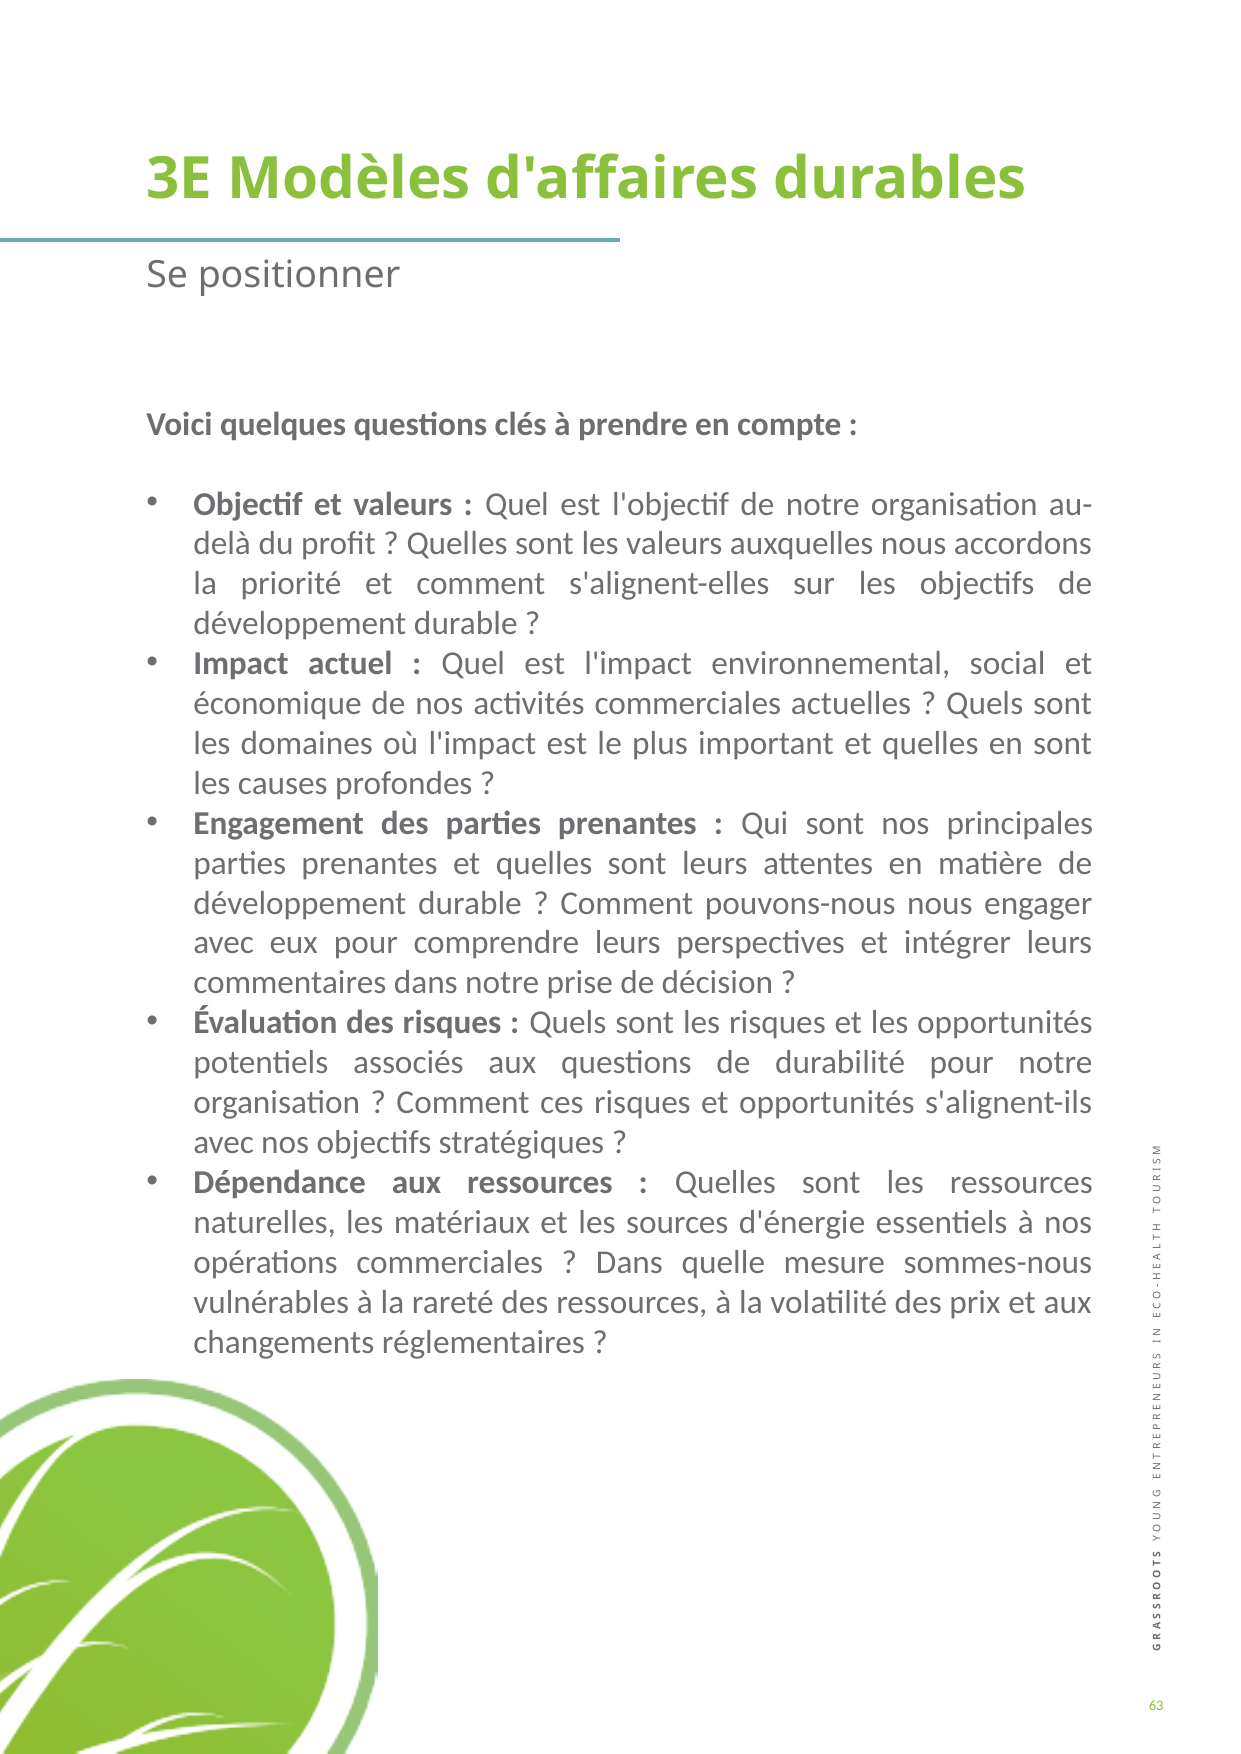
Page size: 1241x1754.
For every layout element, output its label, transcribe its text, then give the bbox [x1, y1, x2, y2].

list 3E Modèles d'affaires durables [131, 132, 1109, 242]
list Voici quelques questions clés à prendre en compte : Objectif et valeurs : Quel est l'objectif de notre organisation au-delà du profit ? Quelles sont les valeurs auxquelles nous accordons la priorité et comment s'alignent-elles sur les objectifs de développement durable ? Impact actuel : Quel est l'impact environnemental, social et économique de nos activités commerciales actuelles ? Quels sont les domaines où l'impact est le plus important et quelles en sont les causes profondes ? Engagement des parties prenantes : Qui sont nos principales parties prenantes et quelles sont leurs attentes en matière de développement durable ? Comment pouvons-nous nous engager avec eux pour comprendre leurs perspectives et intégrer leurs commentaires dans notre prise de décision ? Évaluation des risques : Quels sont les risques et les opportunités potentiels associés aux questions de durabilité pour notre organisation ? Comment ces risques et opportunités s'alignent-ils avec nos objectifs stratégiques ? Dépendance aux ressources : Quelles sont les ressources naturelles, les matériaux et les sources d'énergie essentiels à nos opérations commerciales ? Dans quelle mesure sommes-nous vulnérables à la rareté des ressources, à la volatilité des prix et aux changements réglementaires ? [131, 394, 1109, 1609]
slide_number 63 [1125, 1666, 1187, 1743]
text_box [320, 615, 351, 664]
list Se positionner [131, 242, 1109, 371]
